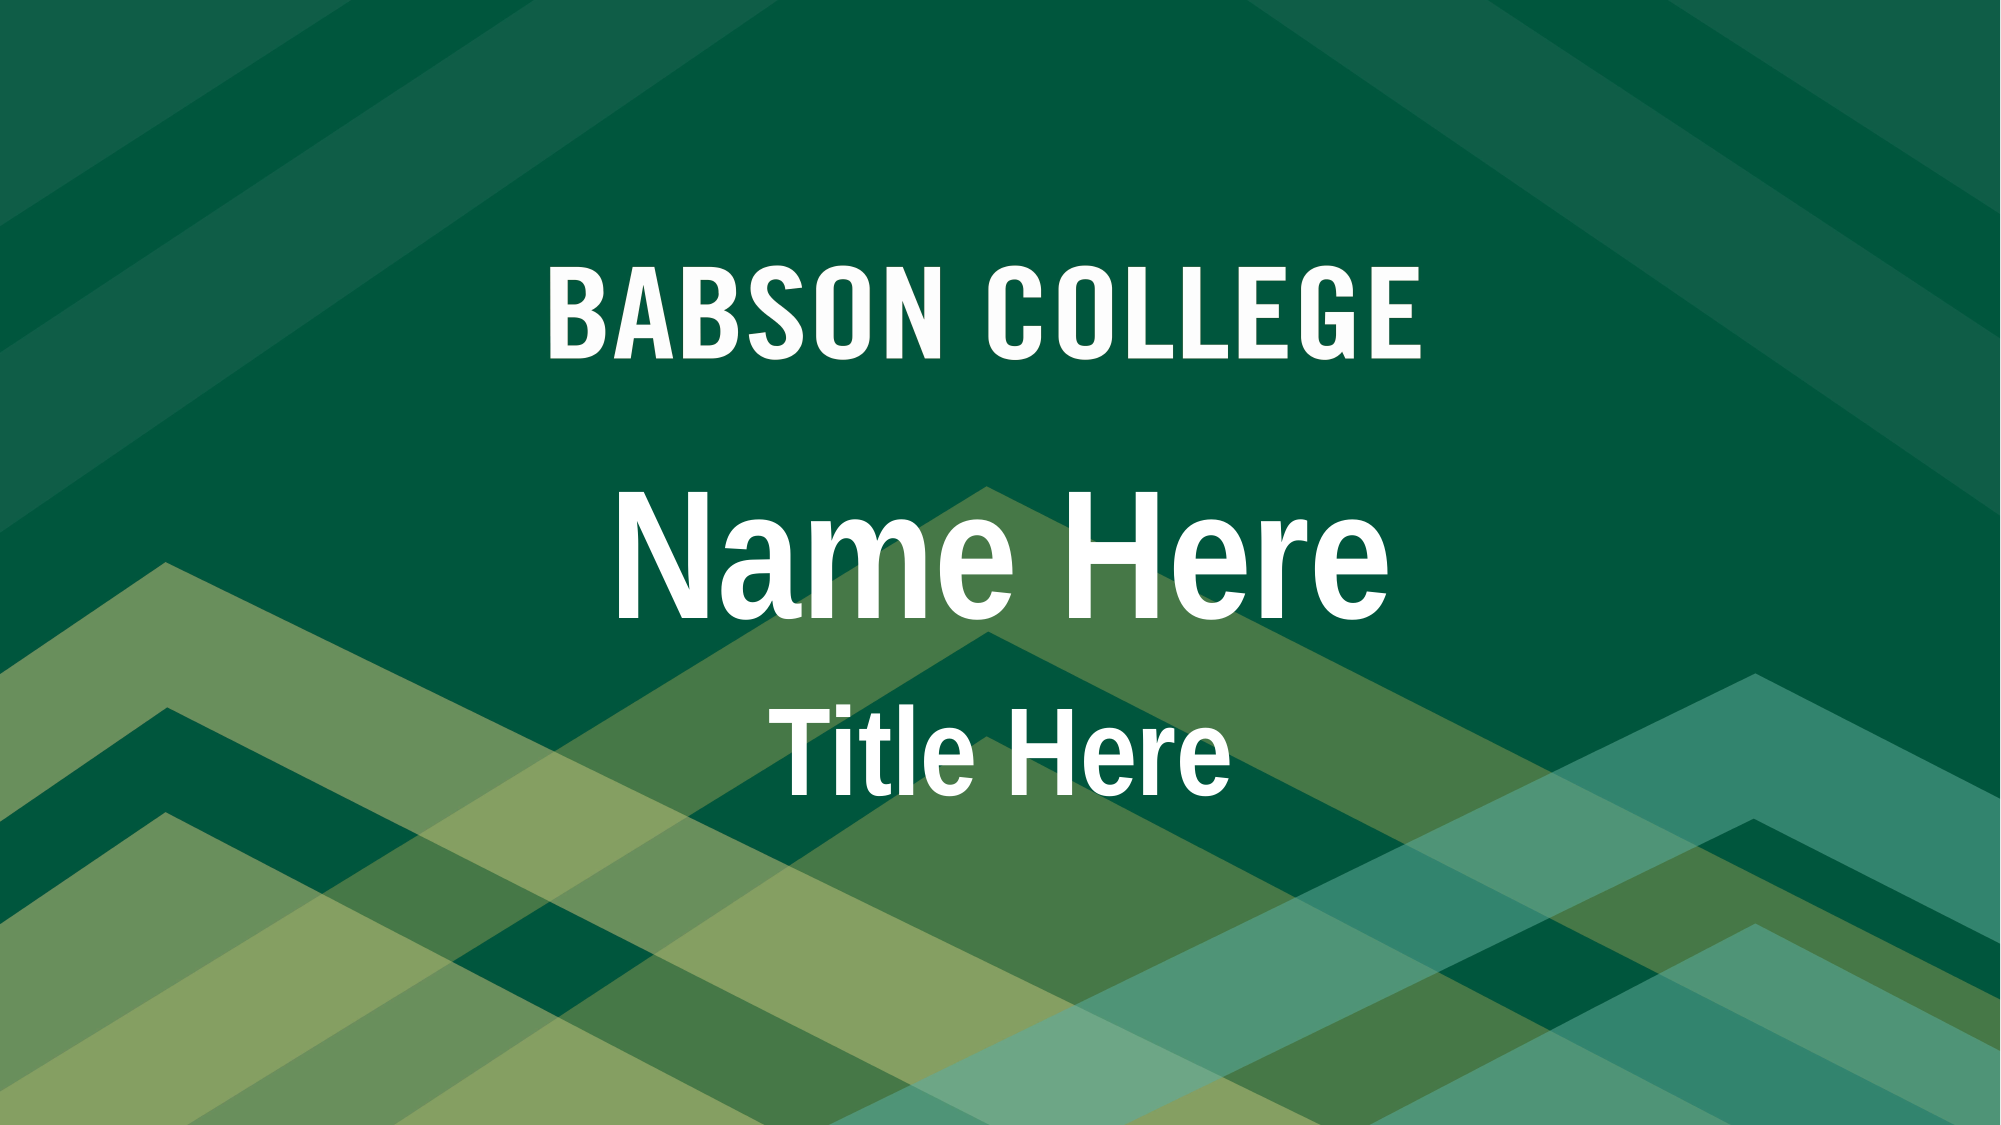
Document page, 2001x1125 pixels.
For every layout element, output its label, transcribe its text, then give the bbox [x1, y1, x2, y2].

title Name Here [251, 497, 1752, 666]
subtitle Title Here [251, 680, 1752, 769]
picture [0, 0, 2001, 1125]
